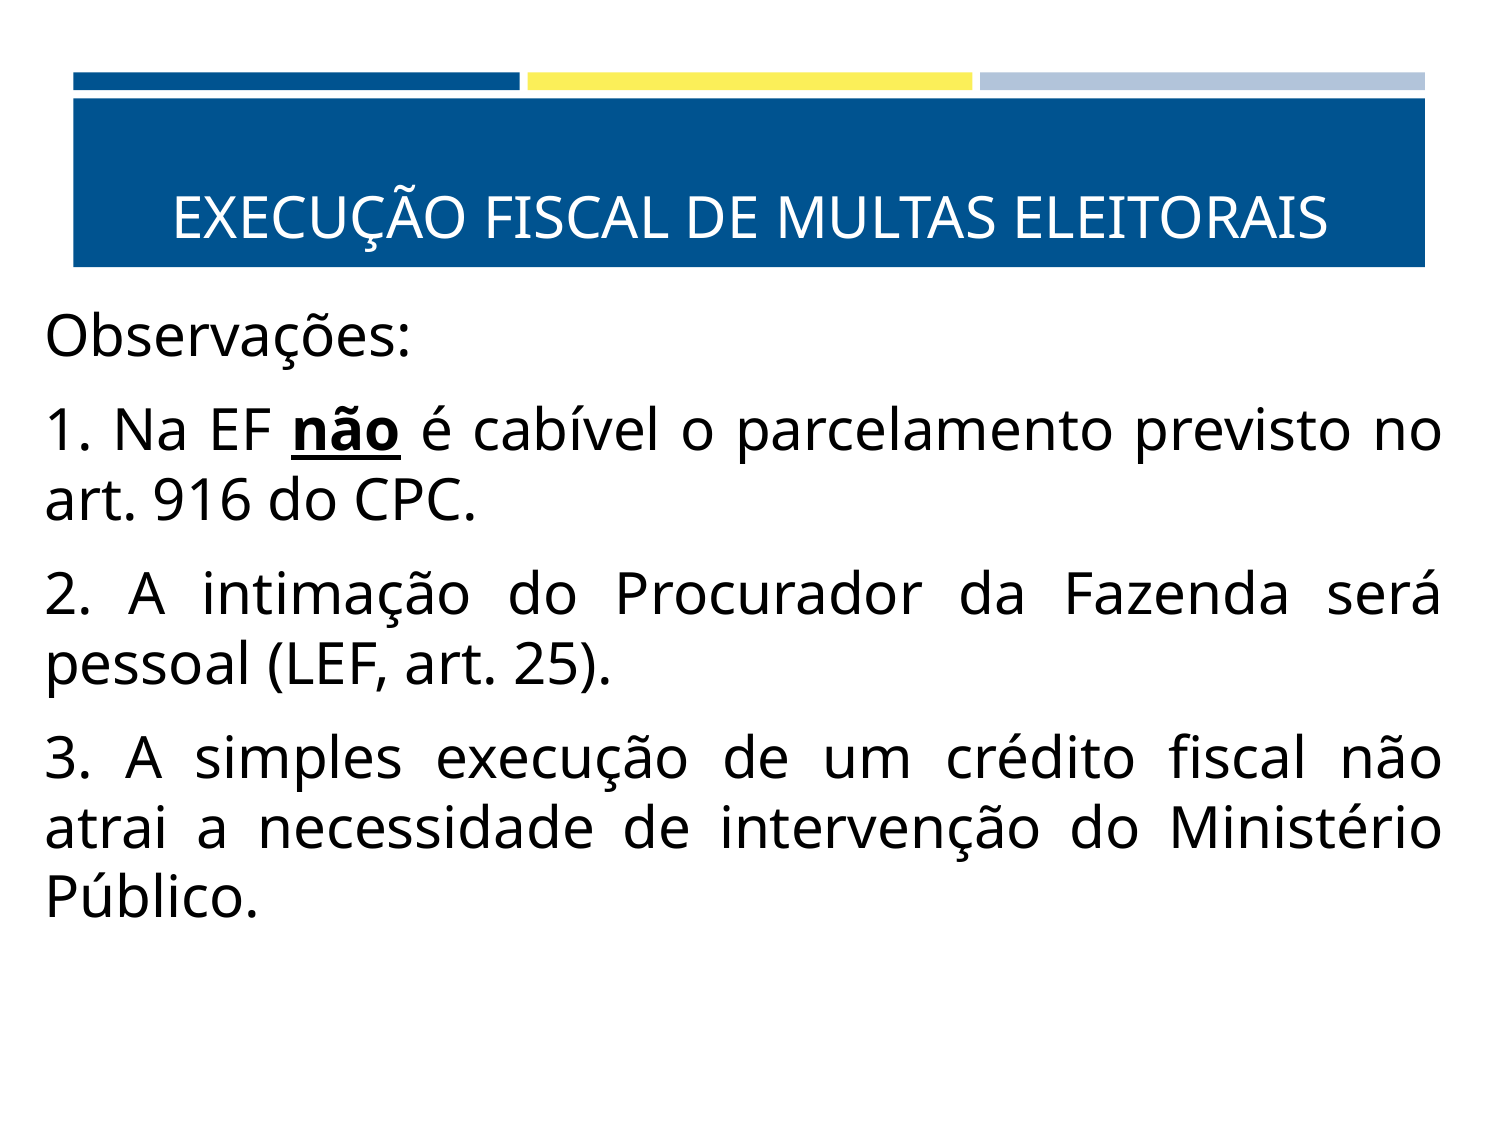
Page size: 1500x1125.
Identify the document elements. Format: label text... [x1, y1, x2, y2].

title EXECUÇÃO FISCAL DE MULTAS ELEITORAIS [95, 112, 1406, 259]
list Observações: 1. Na EF não é cabível o parcelamento previsto no art. 916 do CPC. 2. A intimação do Procurador da Fazenda será pessoal (LEF, art. 25). 3. A simples execução de um crédito fiscal não atrai a necessidade de intervenção do Ministério Público. [29, 290, 1459, 1094]
